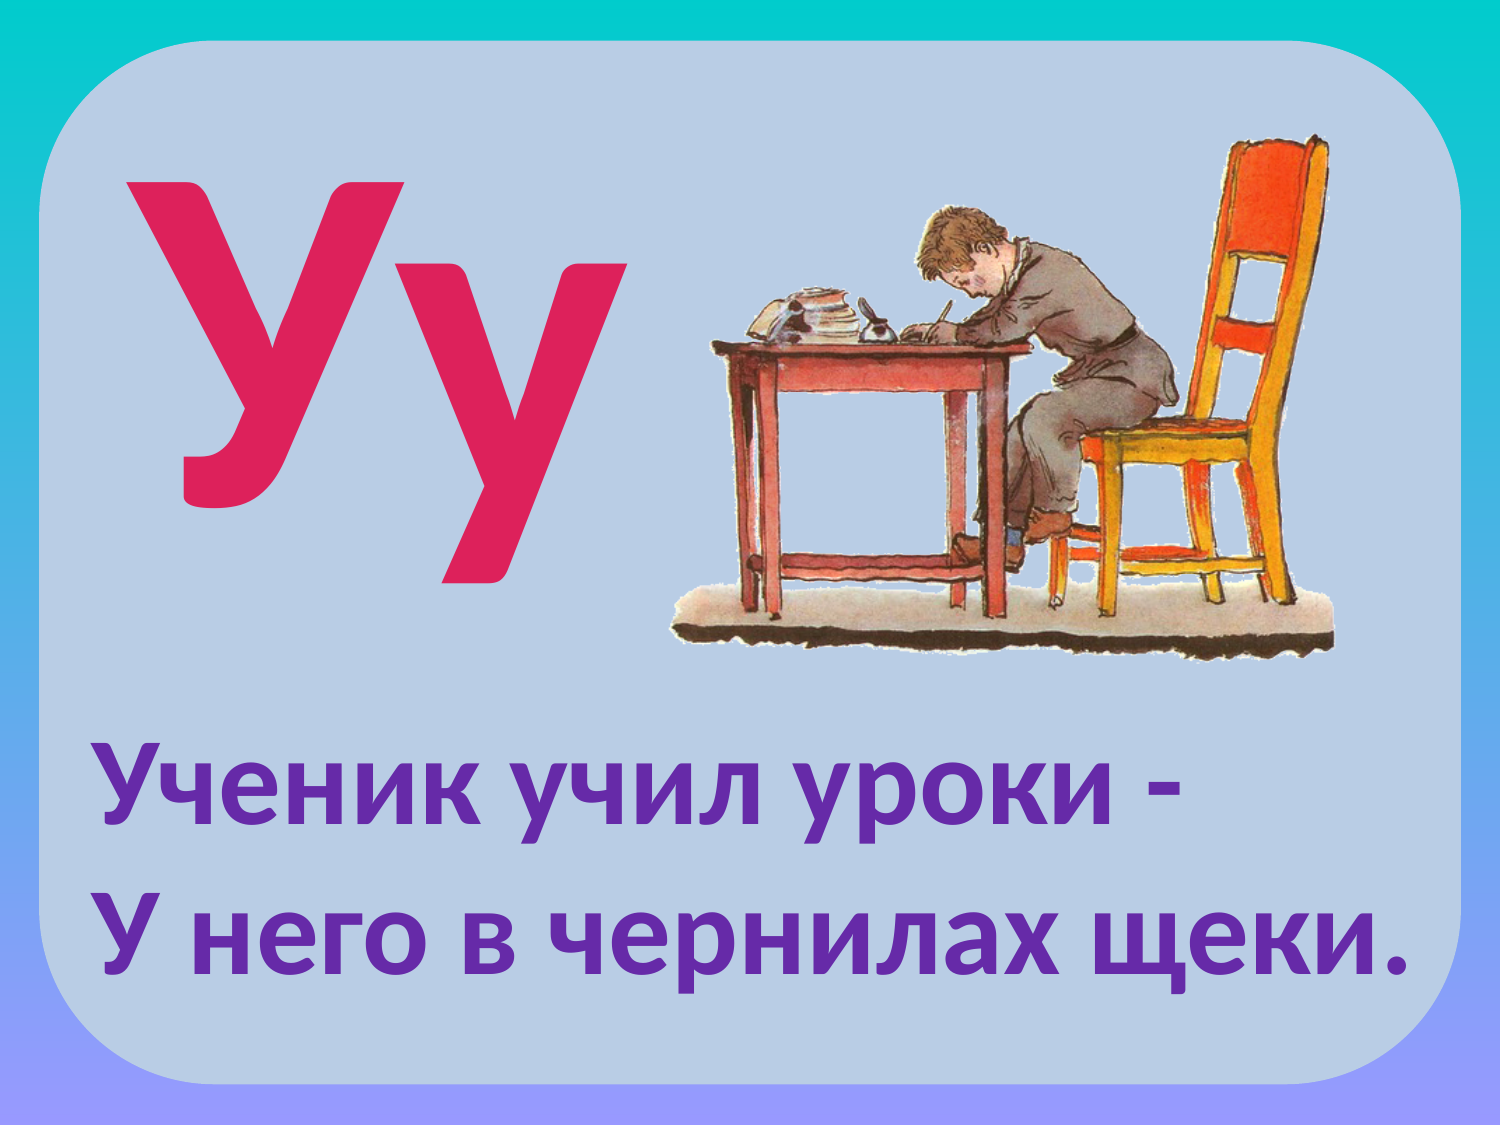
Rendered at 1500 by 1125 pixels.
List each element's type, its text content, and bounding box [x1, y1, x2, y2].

picture [655, 125, 1355, 671]
text_box Уу [114, 0, 646, 613]
text_box Ученик учил уроки - У него в чернилах щеки. [76, 692, 1436, 1008]
text_box [39, 40, 1461, 1085]
